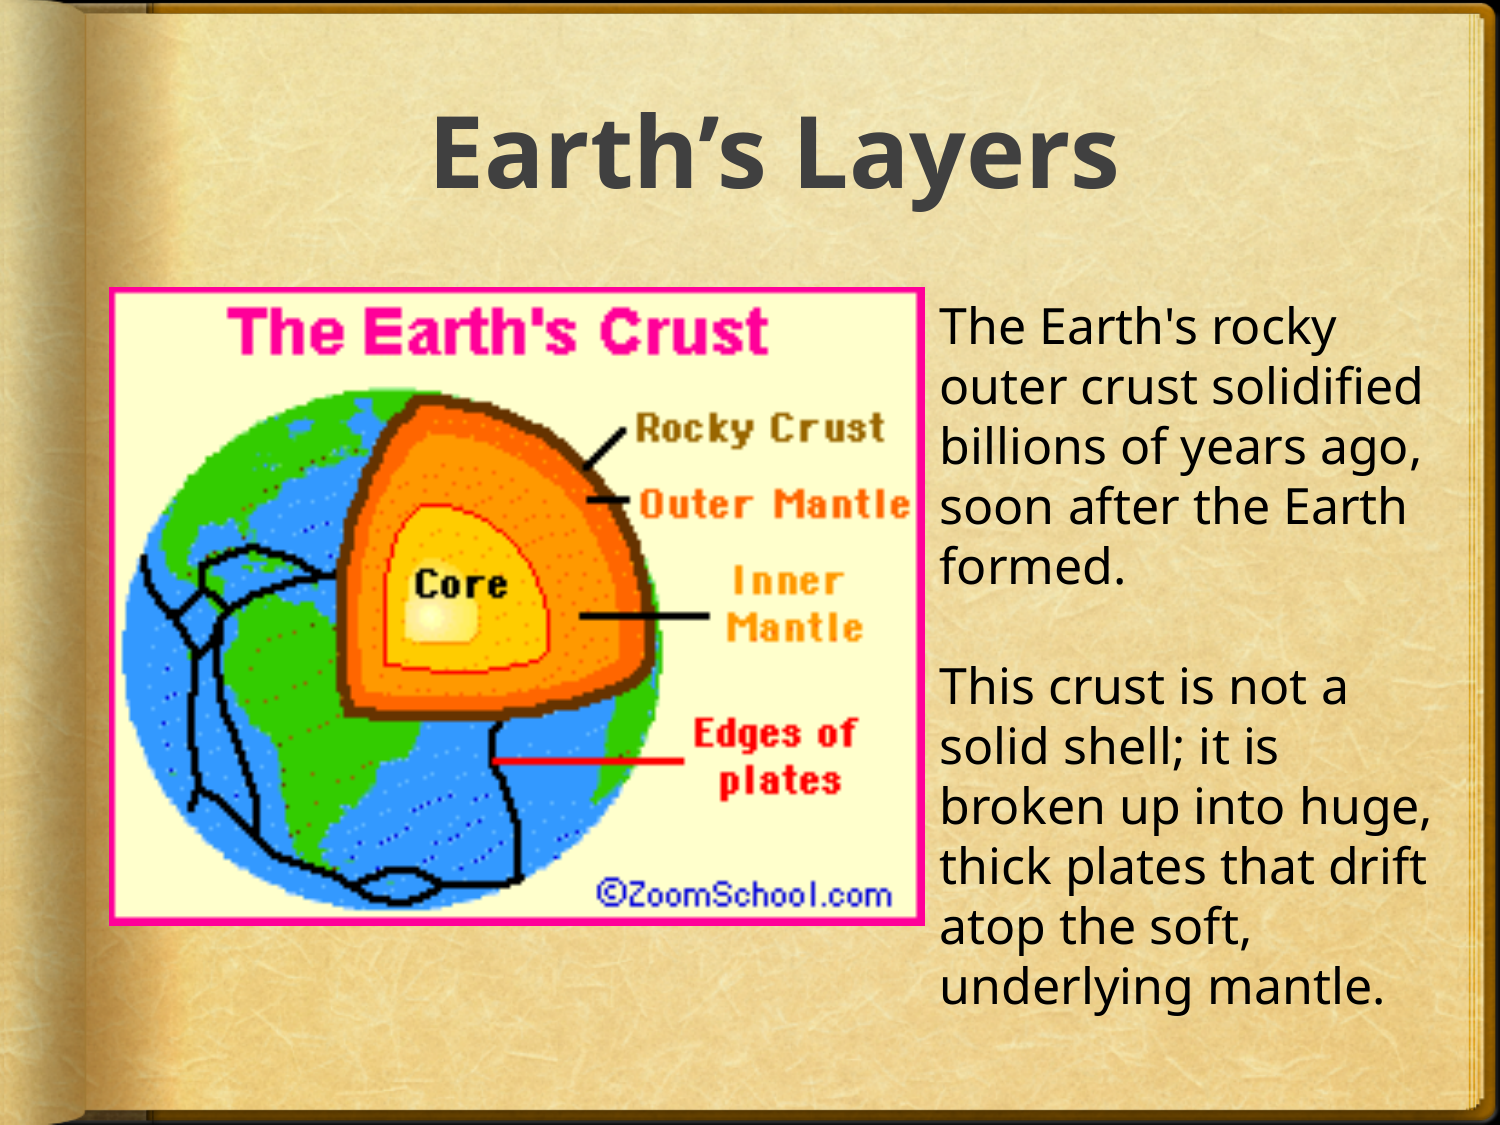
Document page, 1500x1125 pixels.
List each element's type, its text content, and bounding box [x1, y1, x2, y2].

text_box The Earth's rocky outer crust solidified billions of years ago, soon after the Earth formed. This crust is not a solid shell; it is broken up into huge, thick plates that drift atop the soft, underlying mantle. [924, 287, 1450, 1023]
picture [0, 0, 1500, 1125]
title Earth’s Layers [178, 45, 1372, 265]
